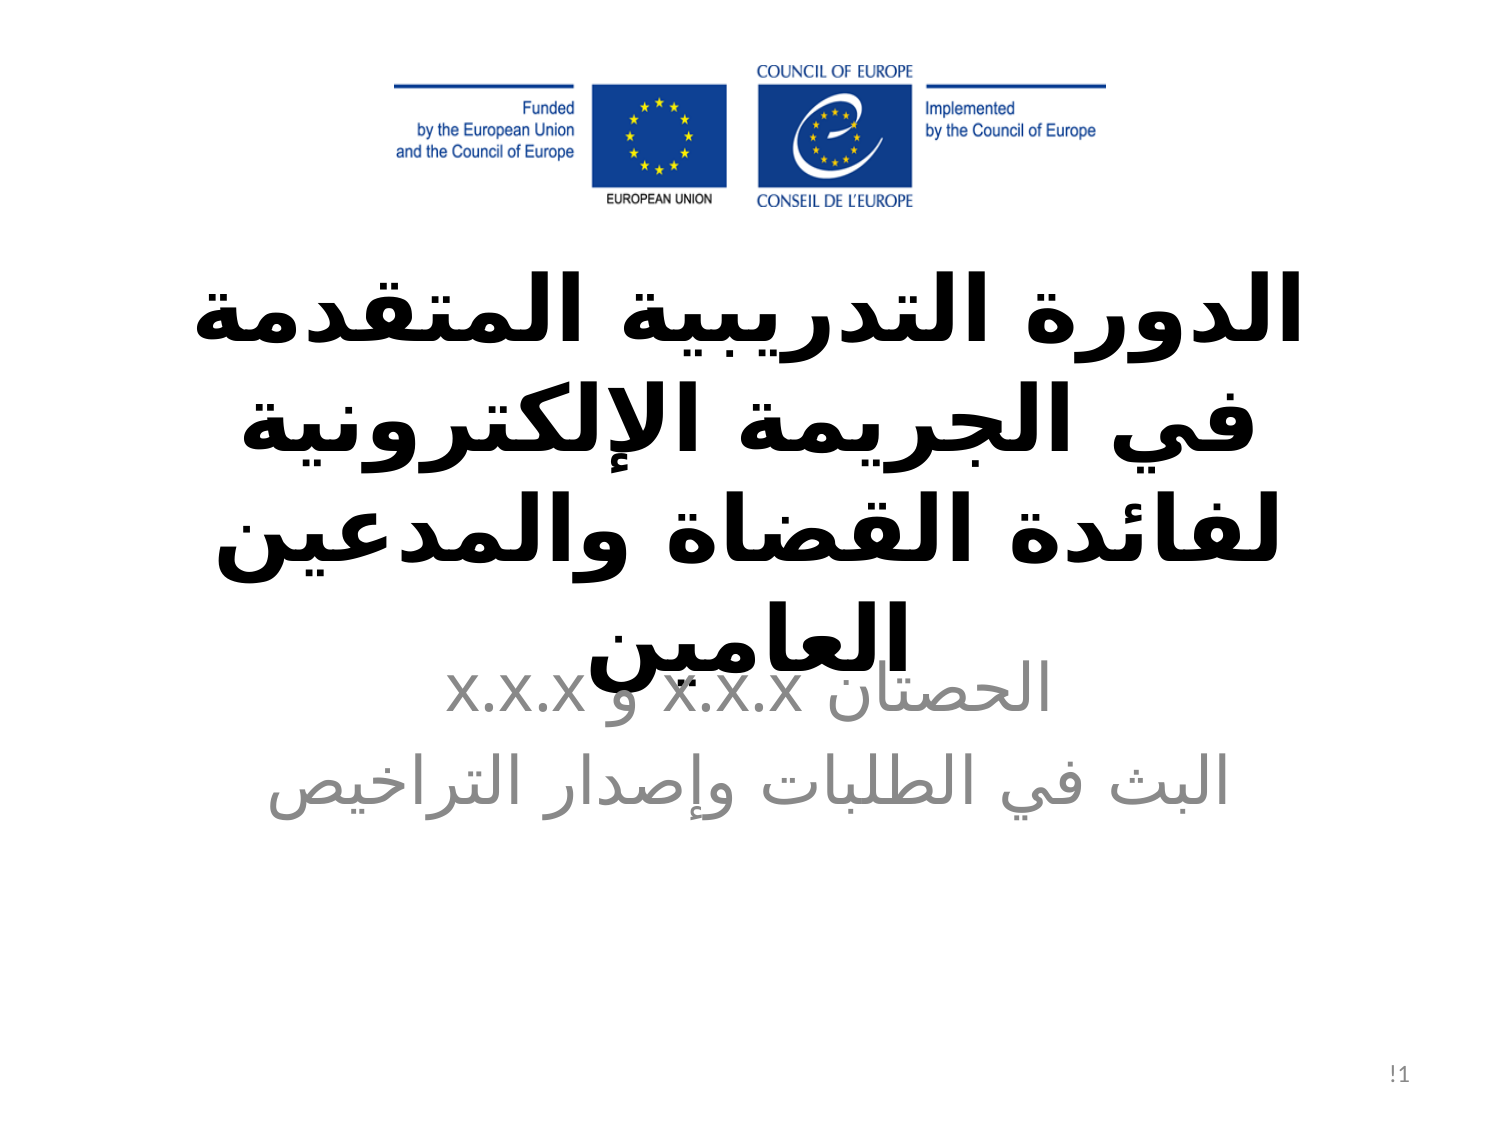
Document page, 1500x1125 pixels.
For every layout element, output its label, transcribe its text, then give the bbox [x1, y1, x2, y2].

subtitle الحصتان x.x.x و x.x.x البث في الطلبات وإصدار التراخيص [225, 637, 1275, 925]
picture [394, 65, 1106, 208]
title الدورة التدريبية المتقدمة في الجريمة الإلكترونية لفائدة القضاة والمدعين العامين [112, 349, 1388, 591]
slide_number !1 [1074, 1042, 1425, 1103]
